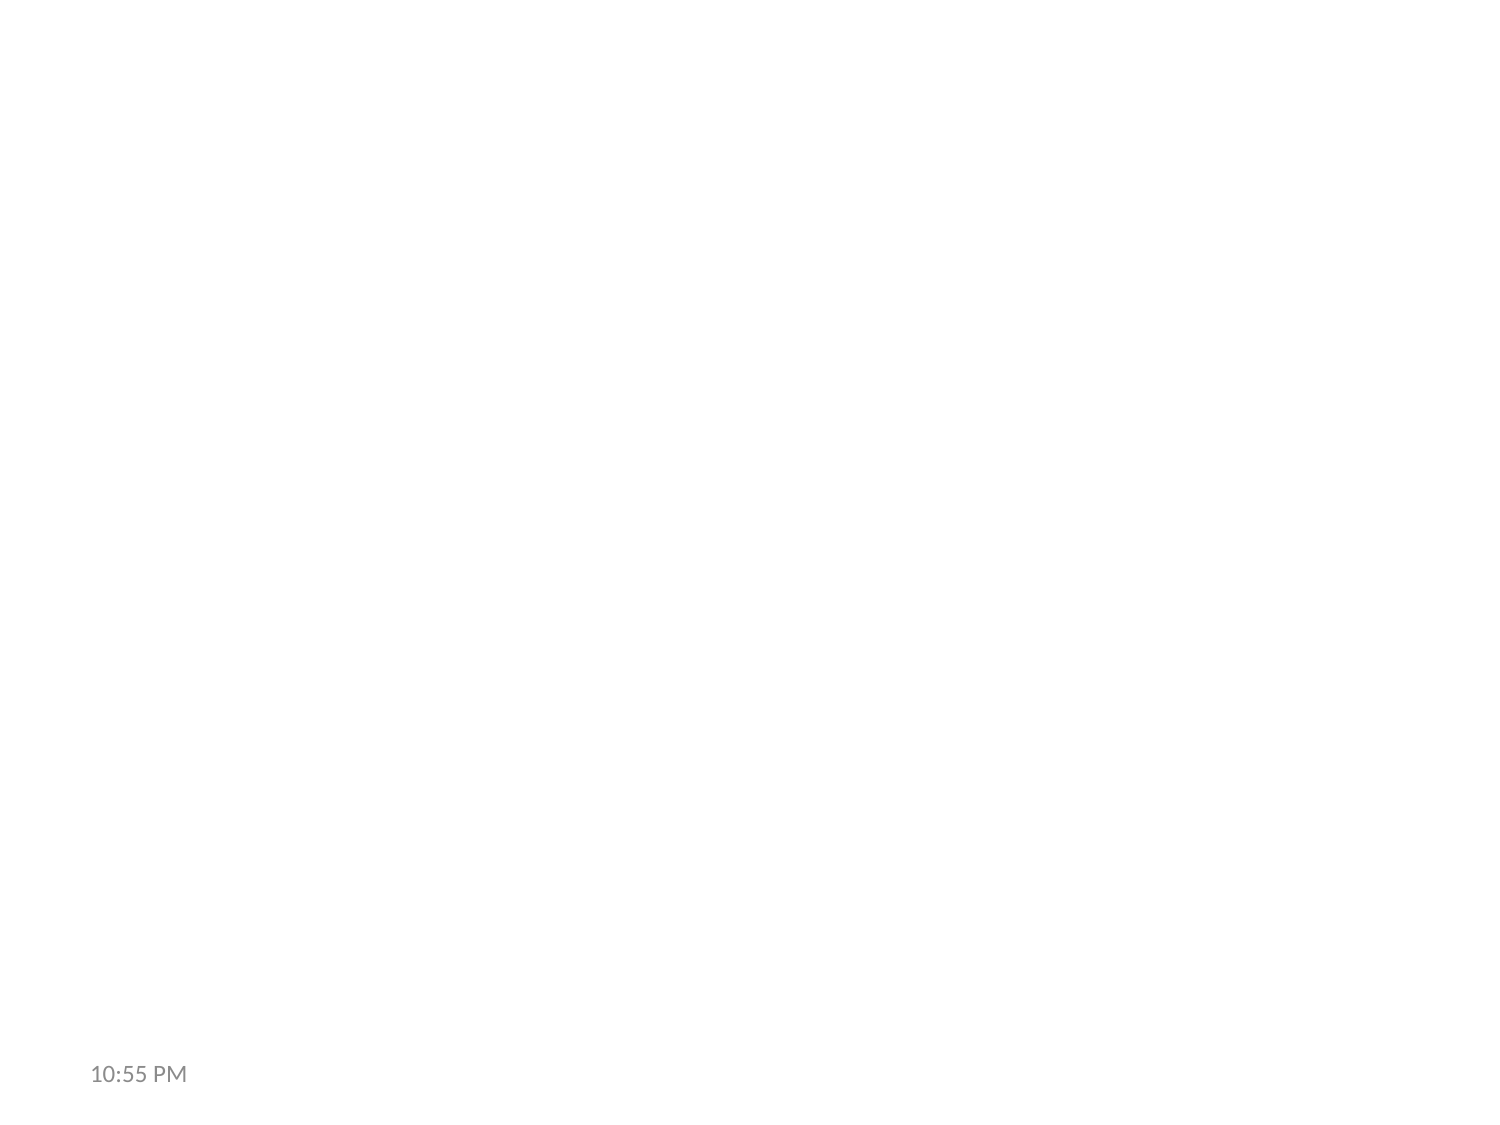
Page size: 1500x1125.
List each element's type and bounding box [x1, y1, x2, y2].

slide_number [75, 1042, 425, 1103]
